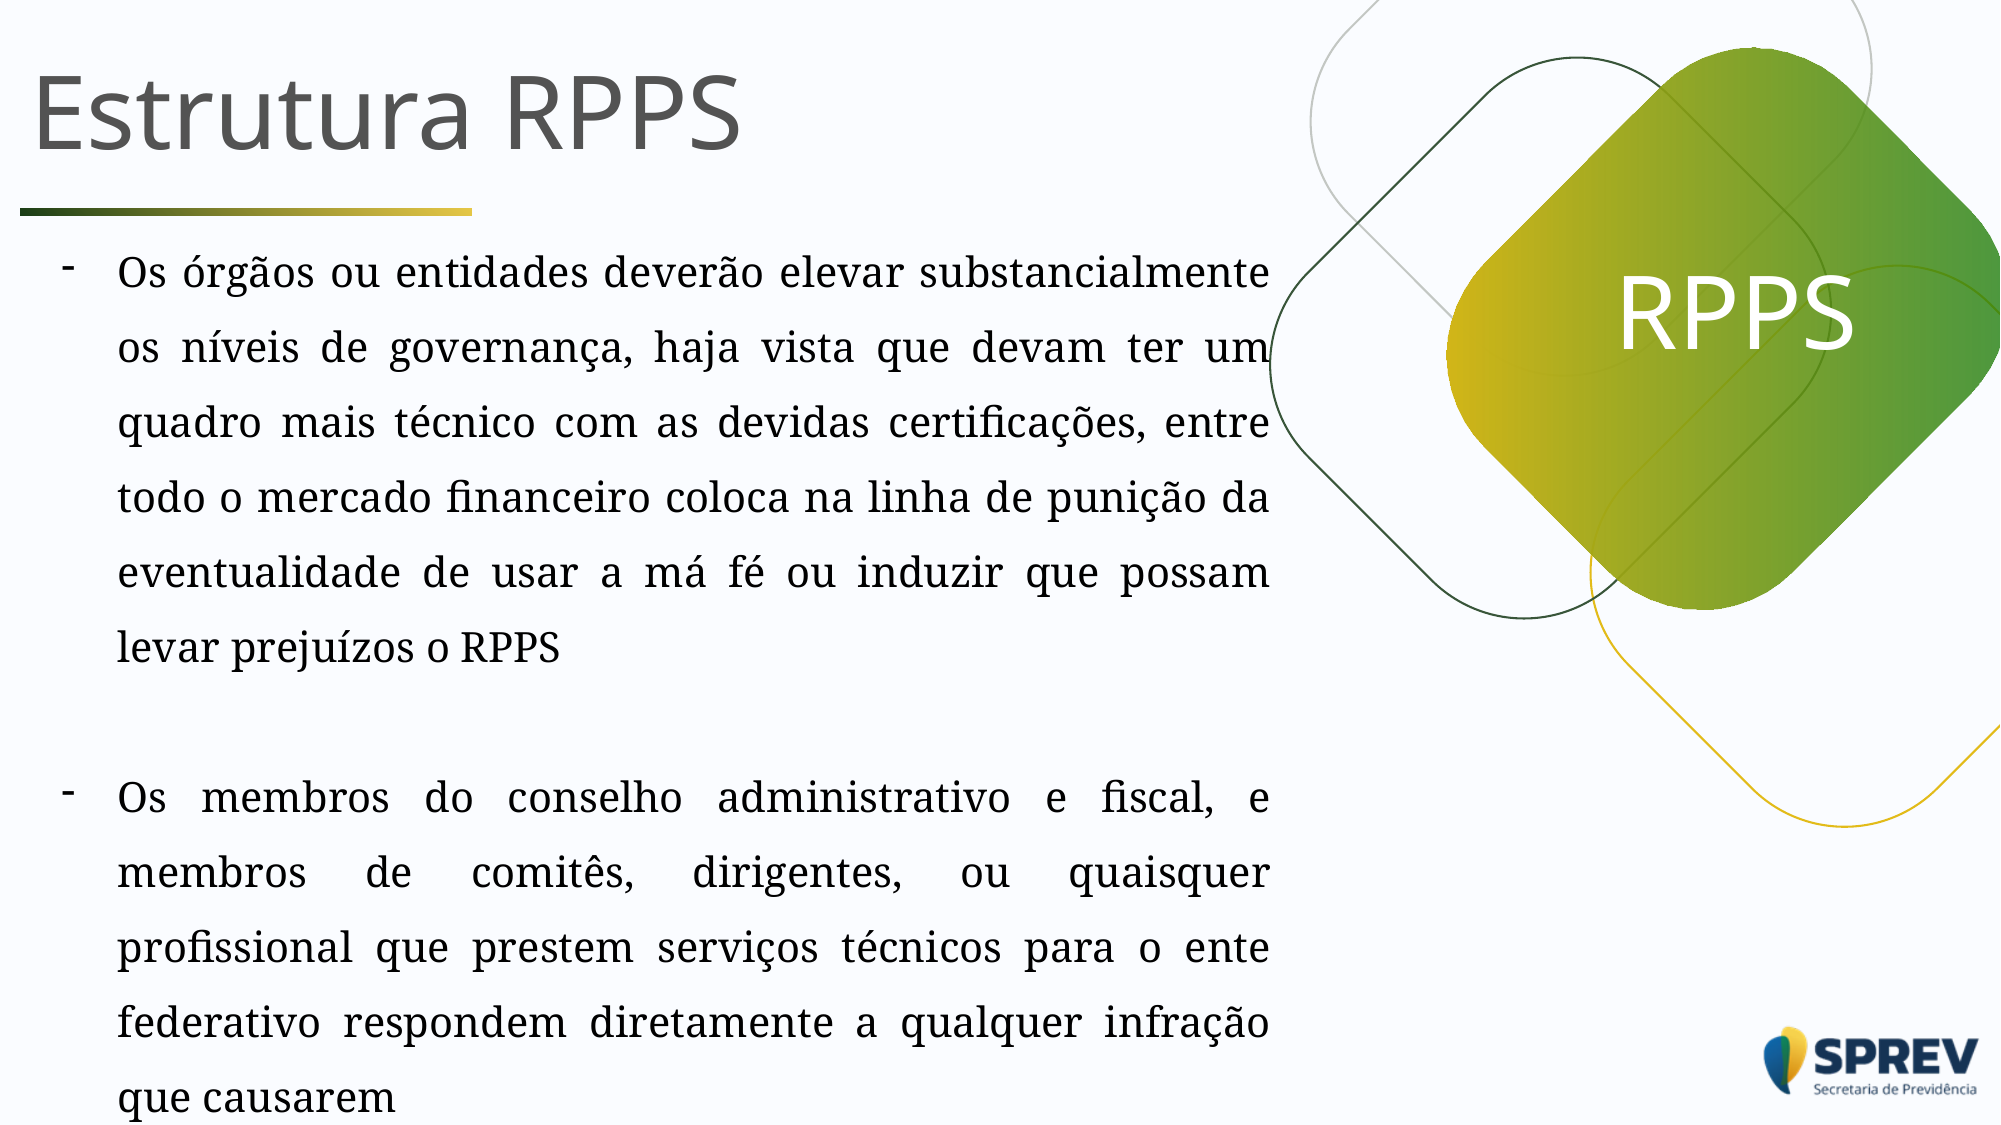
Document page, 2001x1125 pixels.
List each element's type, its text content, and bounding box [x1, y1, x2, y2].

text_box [1295, 0, 2000, 765]
text_box Os órgãos ou entidades deverão elevar substancialmente os níveis de governança, haja vista que devam ter um quadro mais técnico com as devidas certificações, entre todo o mercado financeiro coloca na linha de punição da eventualidade de usar a má fé ou induzir que possam levar prejuízos o RPPS Os membros do conselho administrativo e fiscal, e membros de comitês, dirigentes, ou quaisquer profissional que prestem serviços técnicos para o ente federativo respondem diretamente a qualquer infração que causarem [46, 213, 1286, 1125]
picture [1760, 1022, 1983, 1099]
text_box [20, 208, 472, 216]
text_box Estrutura RPPS [30, 47, 745, 170]
